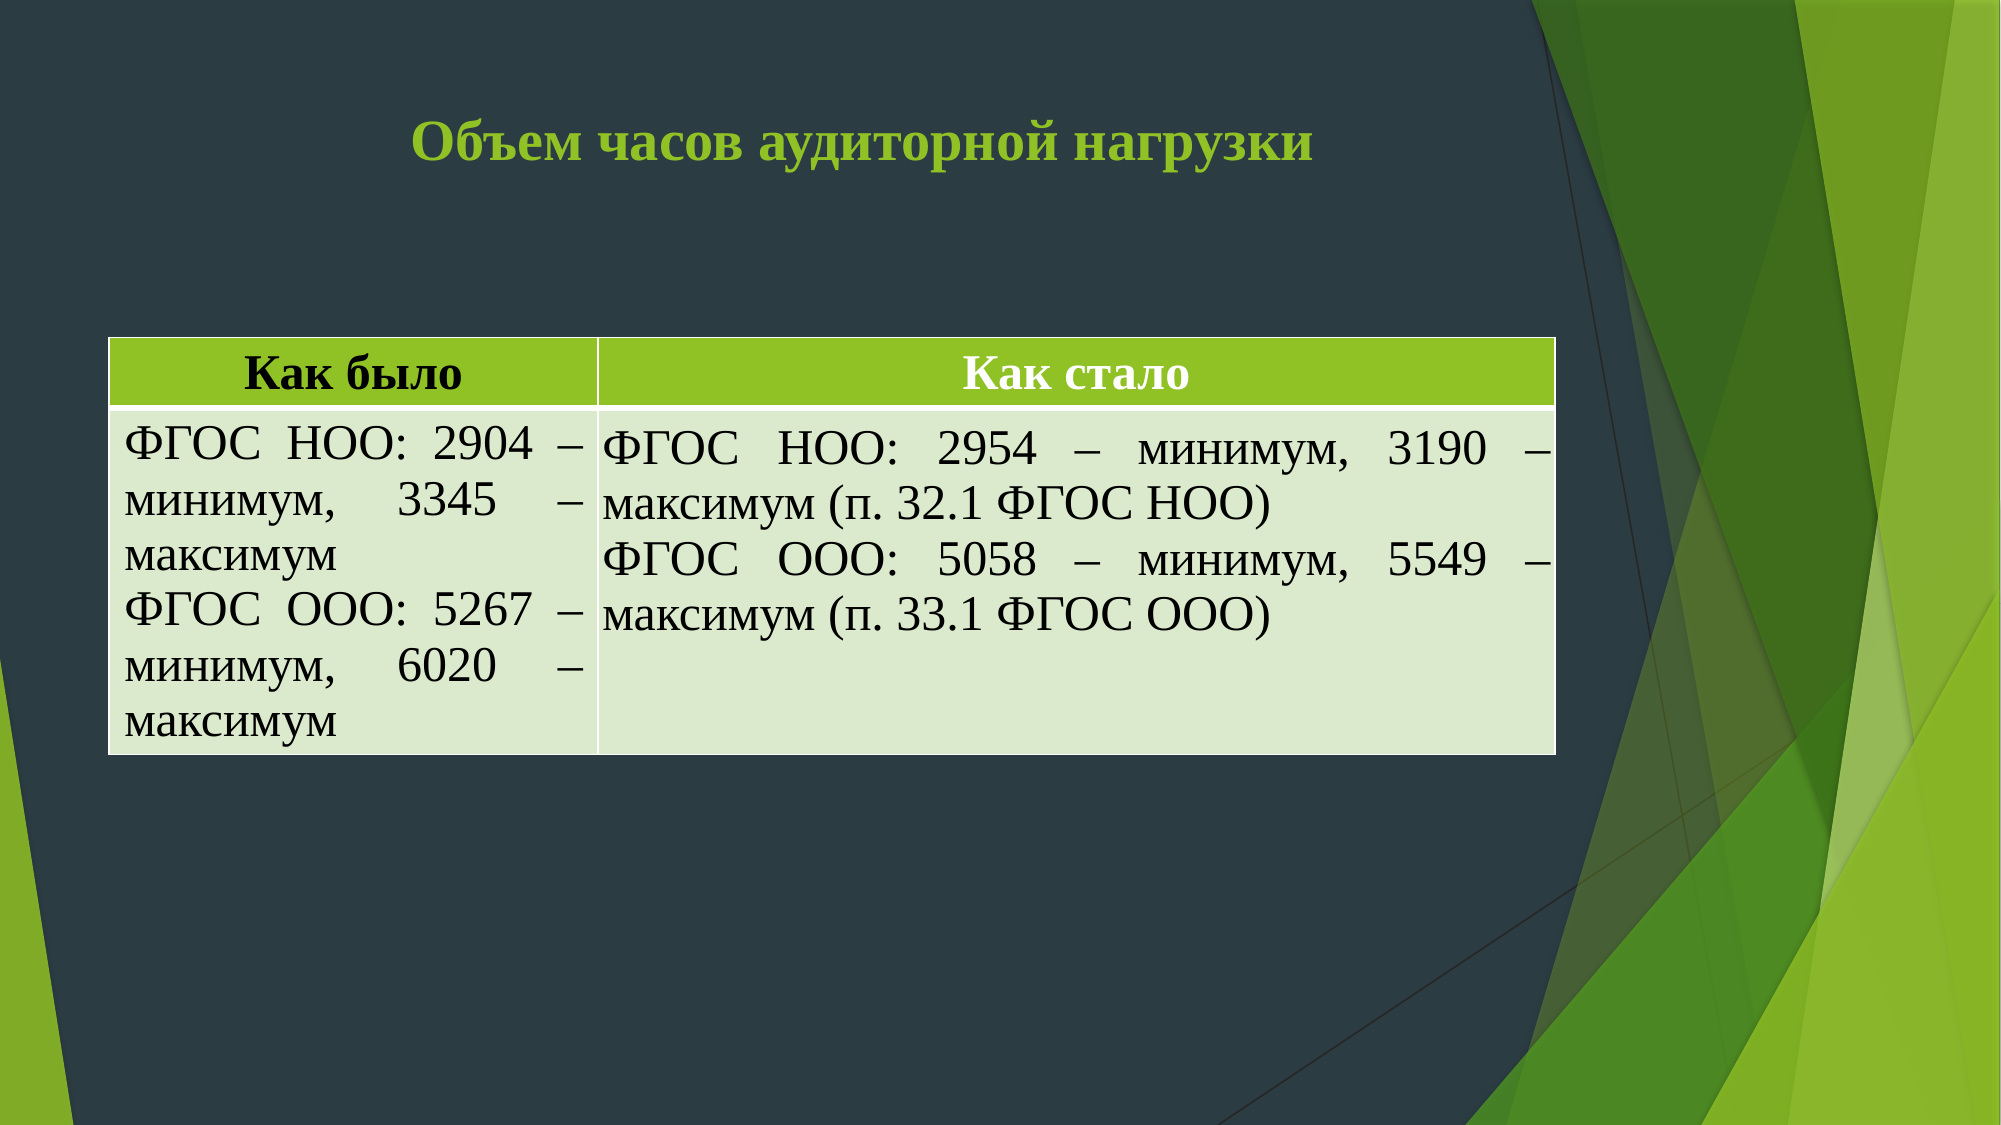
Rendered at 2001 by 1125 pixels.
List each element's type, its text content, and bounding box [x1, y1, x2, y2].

title Объем часов аудиторной нагрузки [0, 94, 1725, 312]
table_header Как стало [599, 338, 1554, 405]
table_cell ФГОС НОО: 2954 – минимум, 3190 – максимум (п. 32.1 ФГОС НОО) ФГОС ООО: 5058 – минимум, 5549 – максимум (п. 33.1 ФГОС ООО) [599, 411, 1554, 754]
table_header Как было [110, 338, 597, 405]
table_cell ФГОС НОО: 2904 – минимум, 3345 – максимум ФГОС ООО: 5267 – минимум, 6020 – максимум [110, 411, 597, 754]
